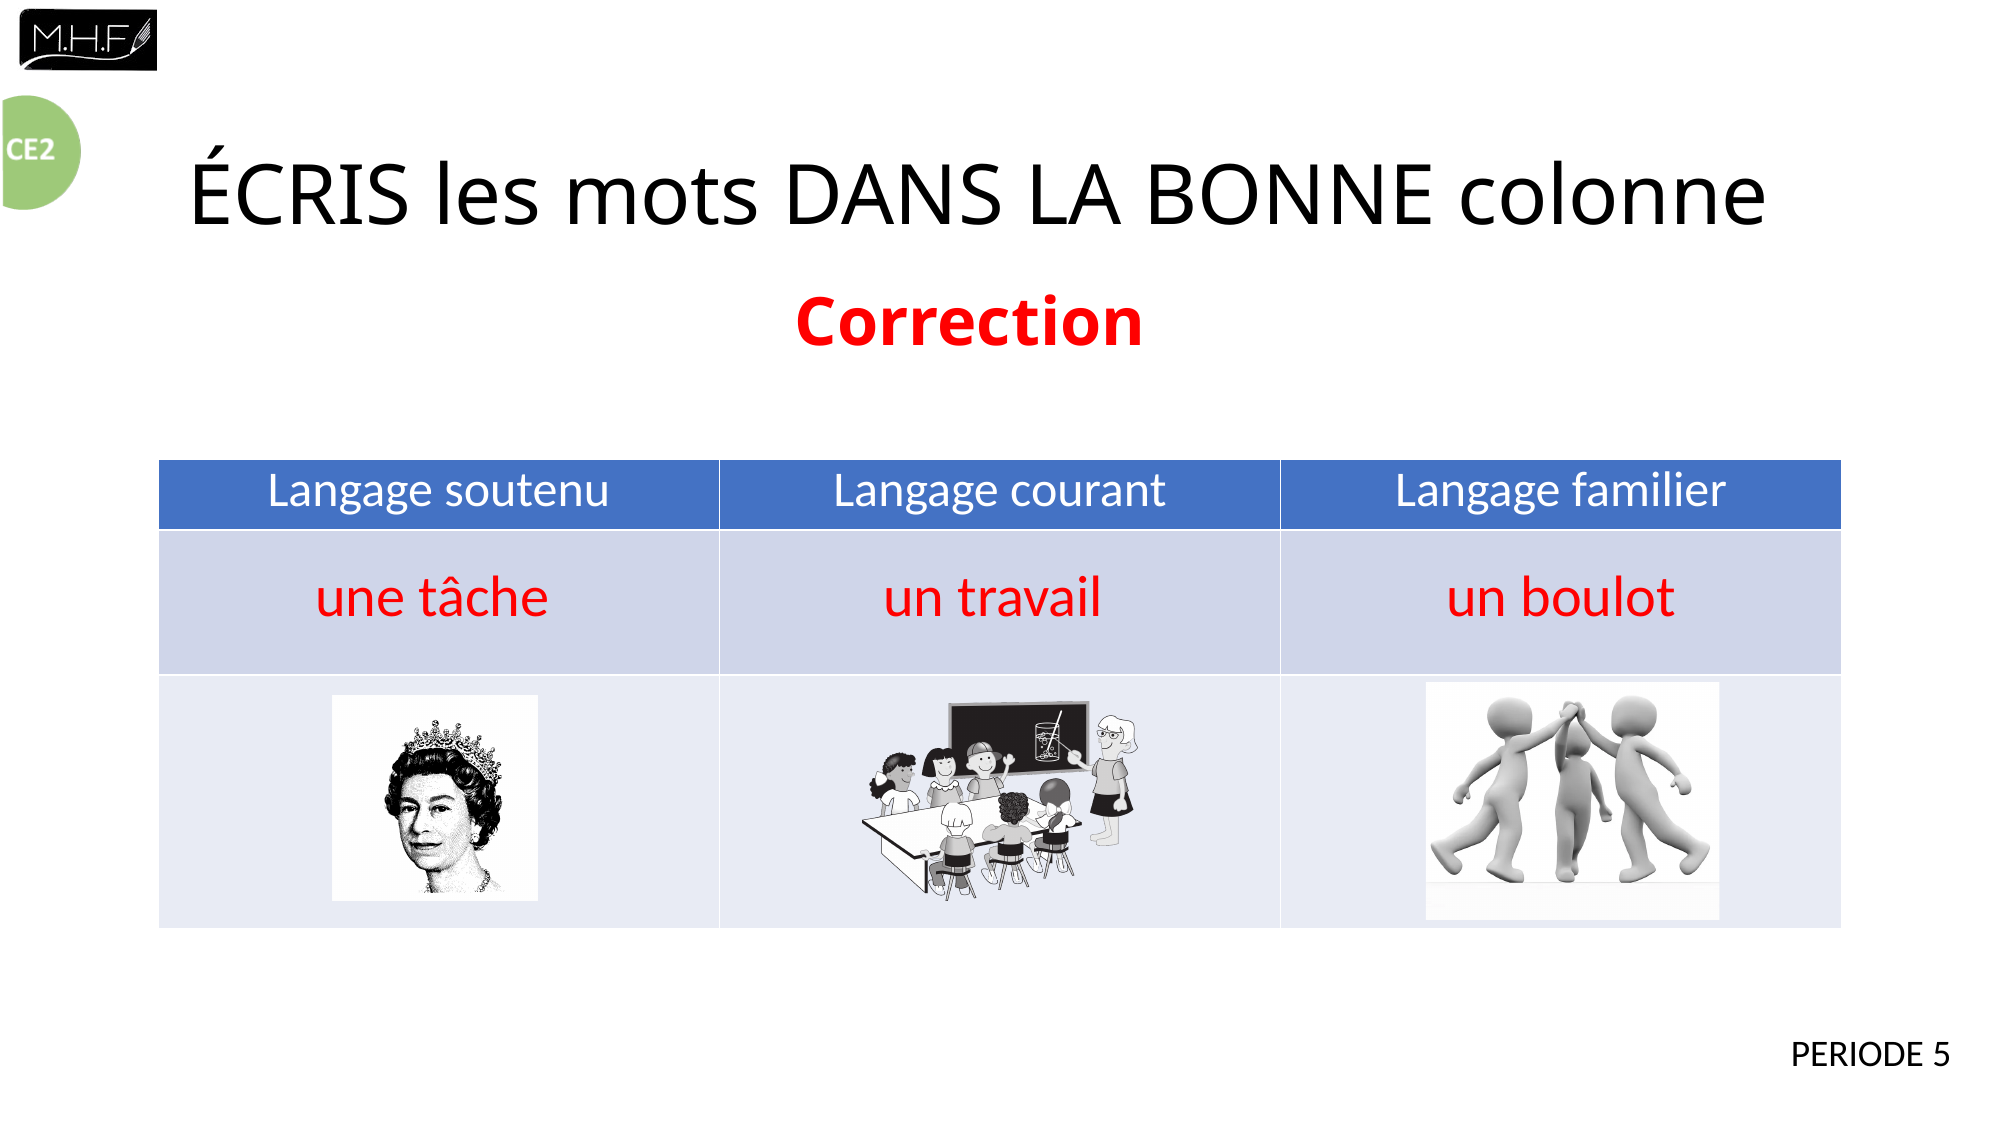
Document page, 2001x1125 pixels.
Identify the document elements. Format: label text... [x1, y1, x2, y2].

title ÉCRIS les mots DANS LA BONNE colonne Correction [158, 99, 1800, 413]
picture [16, 7, 157, 74]
table_header Langage soutenu [159, 460, 719, 529]
table_cell [720, 676, 1280, 928]
picture [862, 701, 1138, 901]
table_cell un boulot [1281, 531, 1841, 674]
table_cell [1281, 676, 1841, 928]
table_cell [159, 676, 719, 928]
picture [1425, 682, 1720, 920]
picture [332, 695, 538, 901]
table_cell un travail [720, 531, 1280, 674]
table_header Langage courant [720, 460, 1280, 529]
table_header Langage familier [1281, 460, 1841, 529]
text_box PERIODE 5 [1362, 1021, 1967, 1082]
table_cell une tâche [159, 531, 719, 674]
picture [0, 95, 101, 210]
